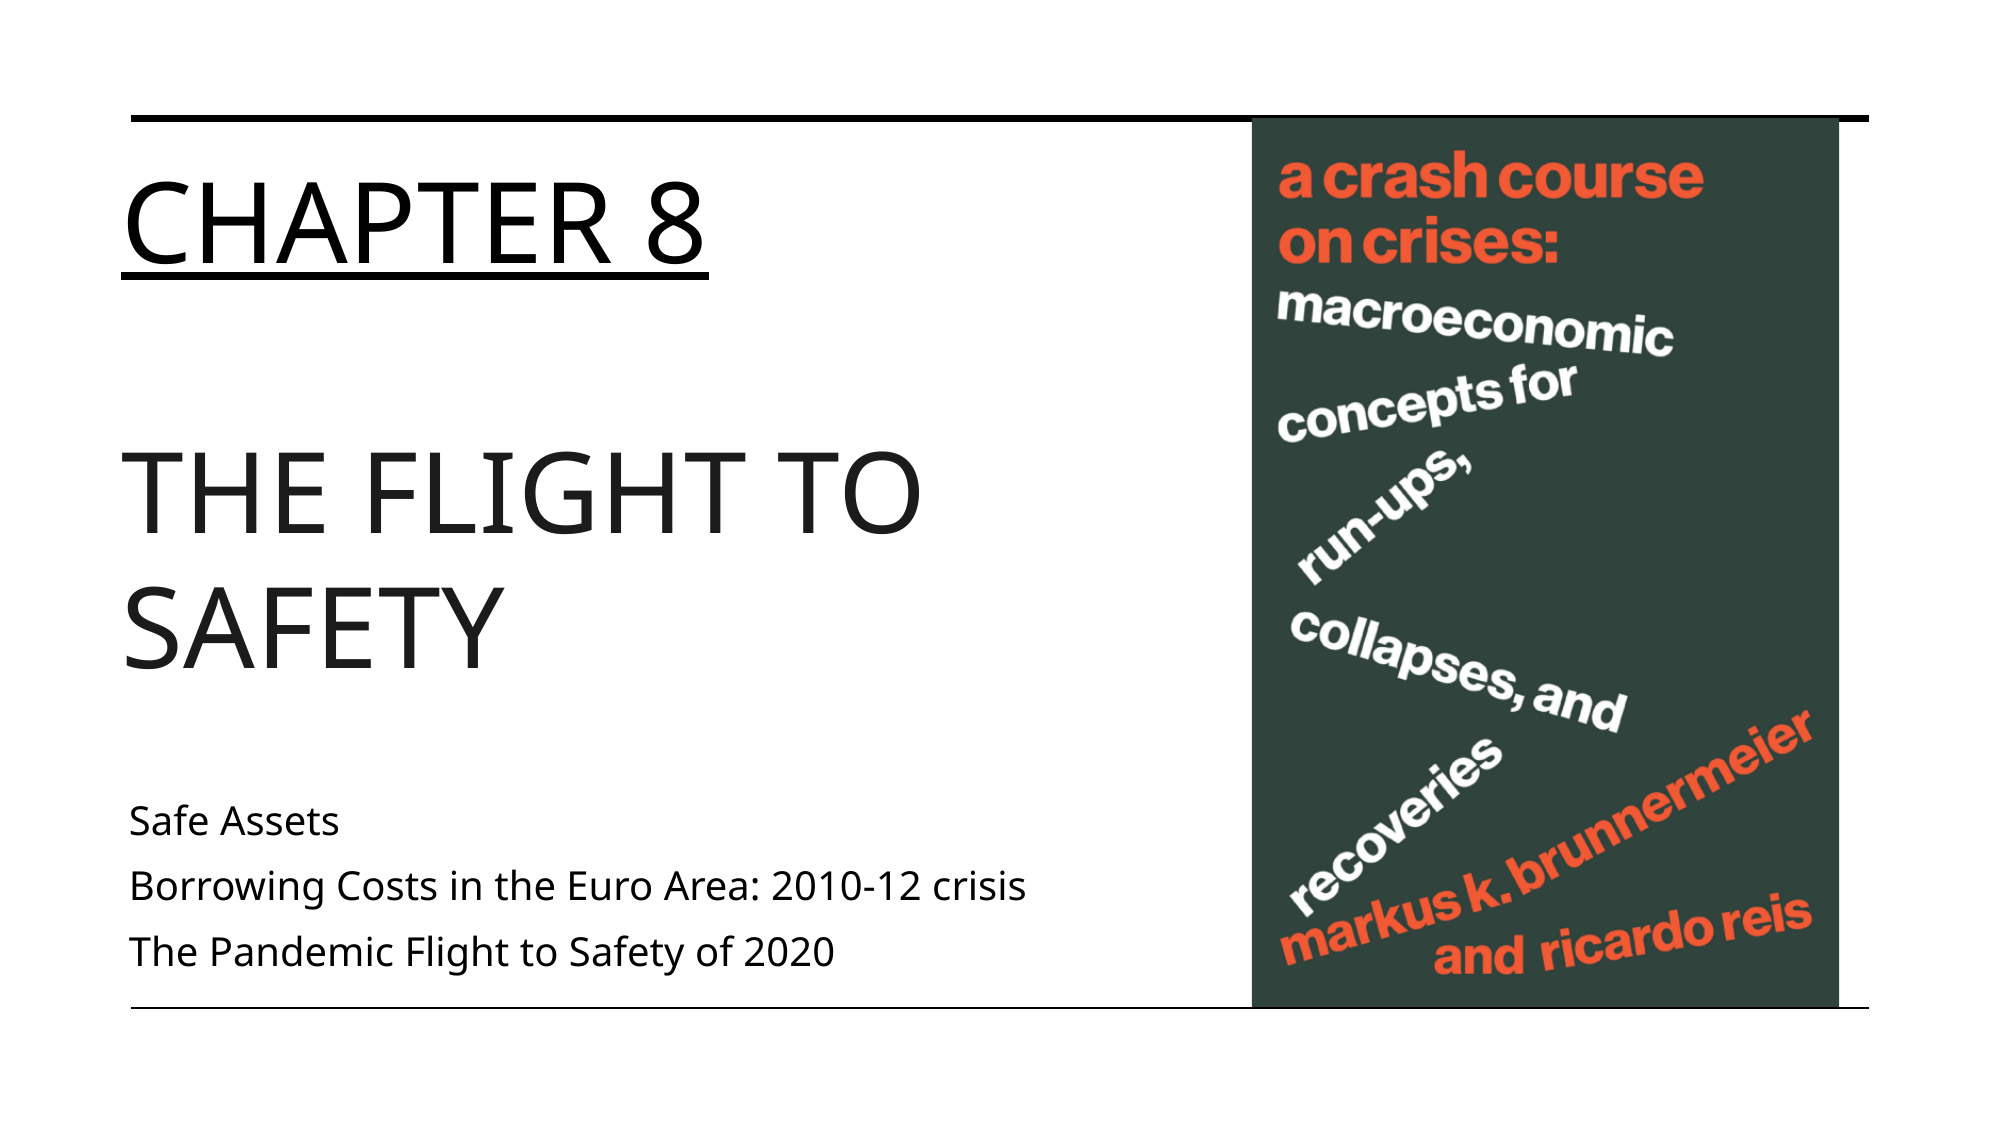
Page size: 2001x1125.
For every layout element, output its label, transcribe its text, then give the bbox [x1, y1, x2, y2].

title Chapter 8 The flight to safety [106, 143, 1210, 778]
picture [1251, 118, 1840, 1007]
subtitle Safe Assets Borrowing Costs in the Euro Area: 2010-12 crisis The Pandemic Flight to Safety of 2020 [114, 758, 1054, 982]
